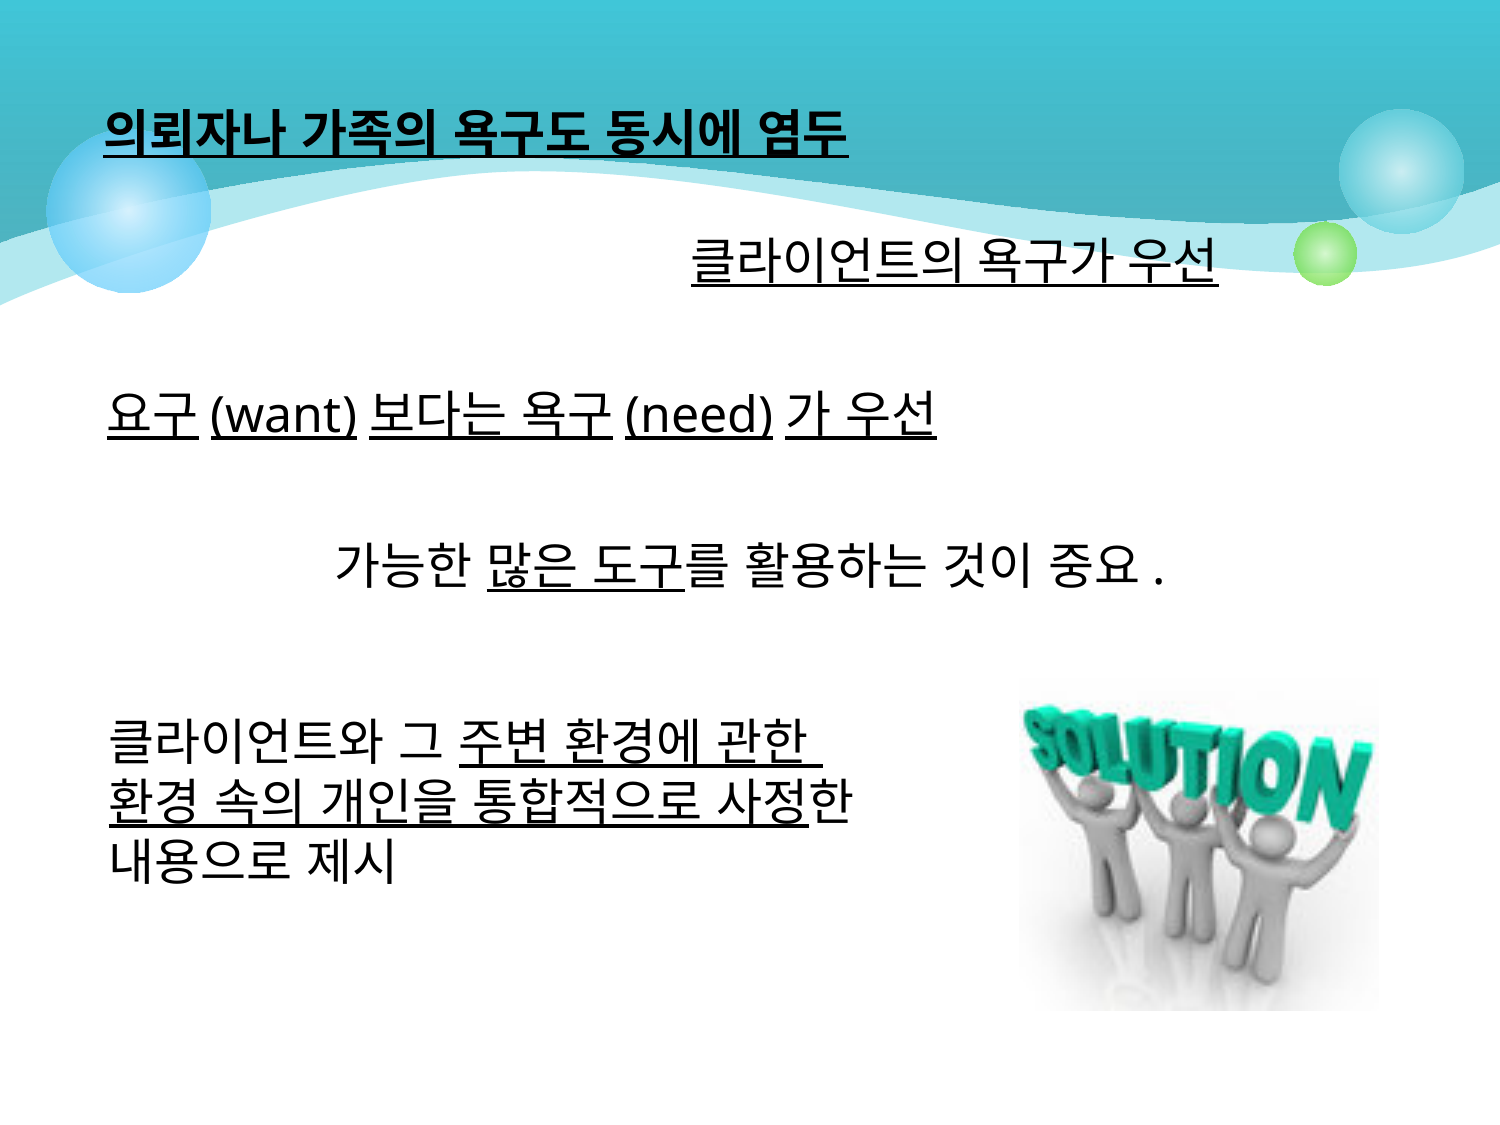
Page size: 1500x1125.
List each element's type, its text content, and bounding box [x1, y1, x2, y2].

text_box 의뢰자나 가족의 욕구도 동시에 염두 [88, 93, 865, 169]
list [1019, 677, 1380, 1012]
text_box 요구(want)보다는 욕구(need)가 우선 [92, 374, 953, 450]
text_box 클라이언트의 욕구가 우선 [676, 222, 1235, 298]
text_box 클라이언트와 그 주변 환경에 관한 환경 속의 개인을 통합적으로 사정한 내용으로 제시 [93, 703, 1013, 898]
text_box 가능한 많은 도구를 활용하는 것이 중요. [319, 527, 1182, 603]
